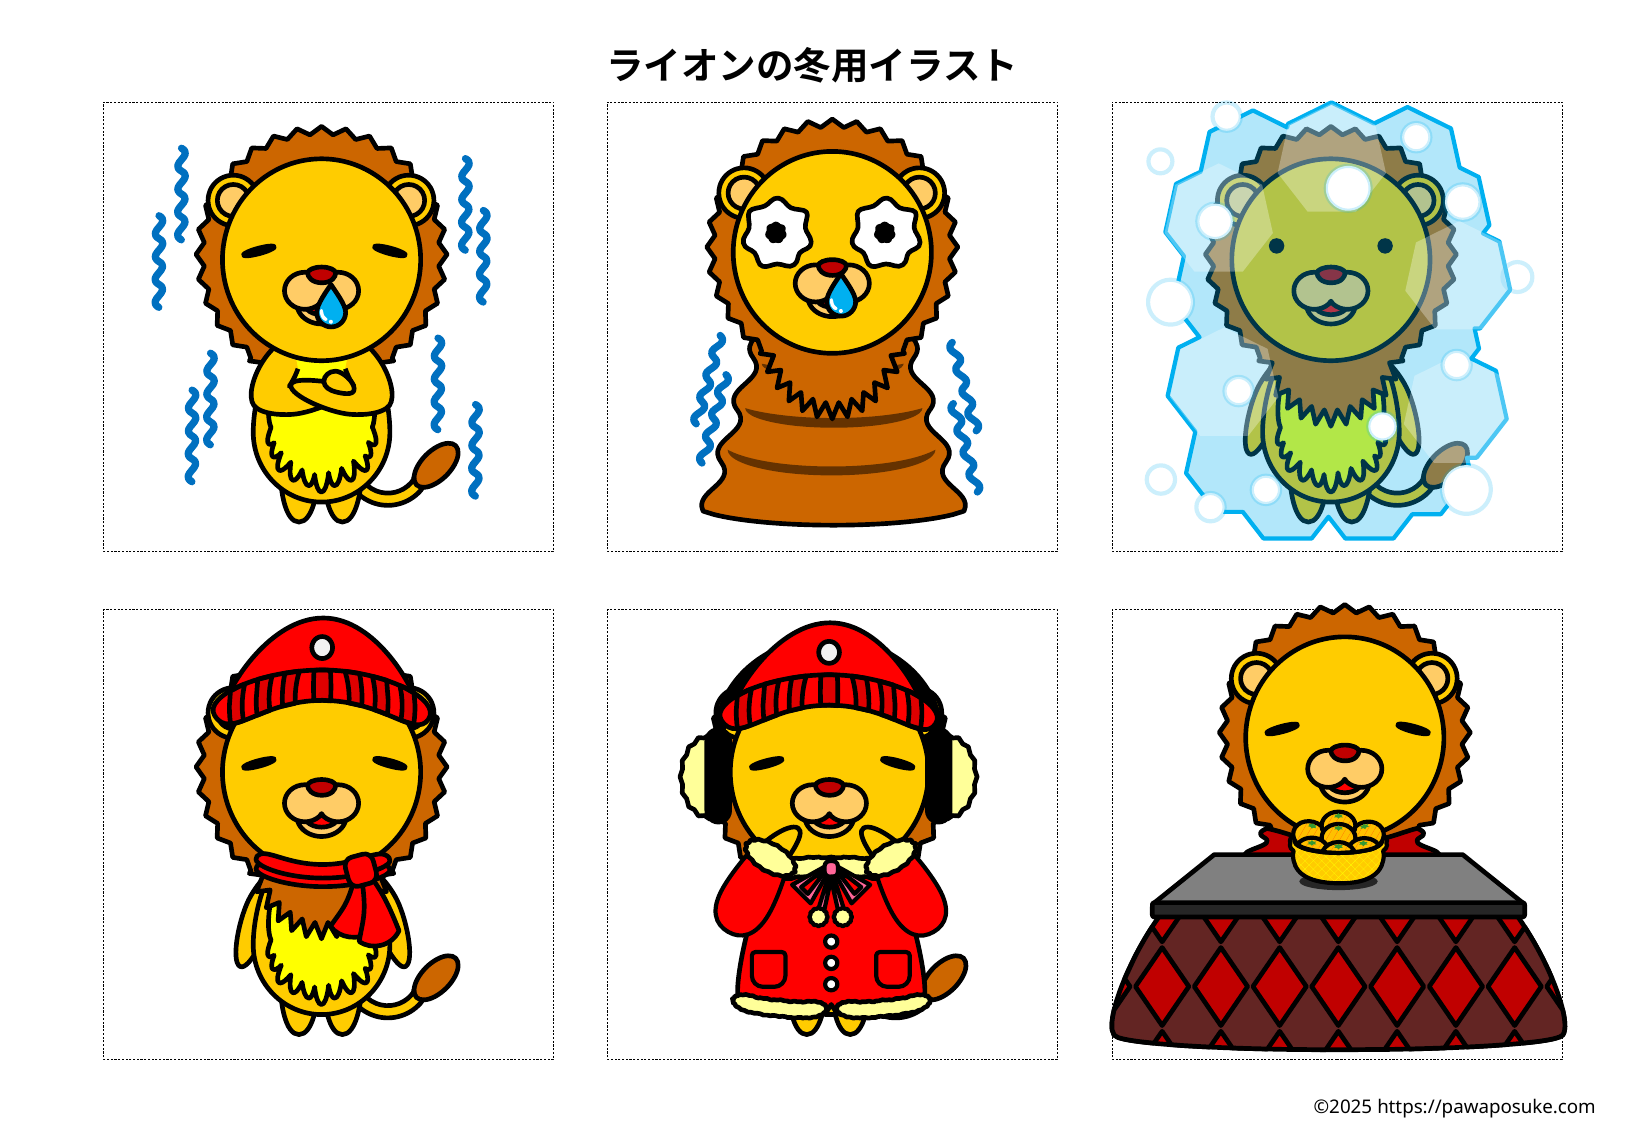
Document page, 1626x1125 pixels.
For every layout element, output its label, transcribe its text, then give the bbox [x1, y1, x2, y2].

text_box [1111, 604, 1566, 1050]
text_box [195, 617, 465, 1035]
text_box ライオンの冬用イラスト [591, 34, 1034, 95]
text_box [679, 622, 978, 1035]
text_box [1146, 102, 1533, 539]
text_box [154, 126, 488, 523]
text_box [701, 118, 970, 526]
